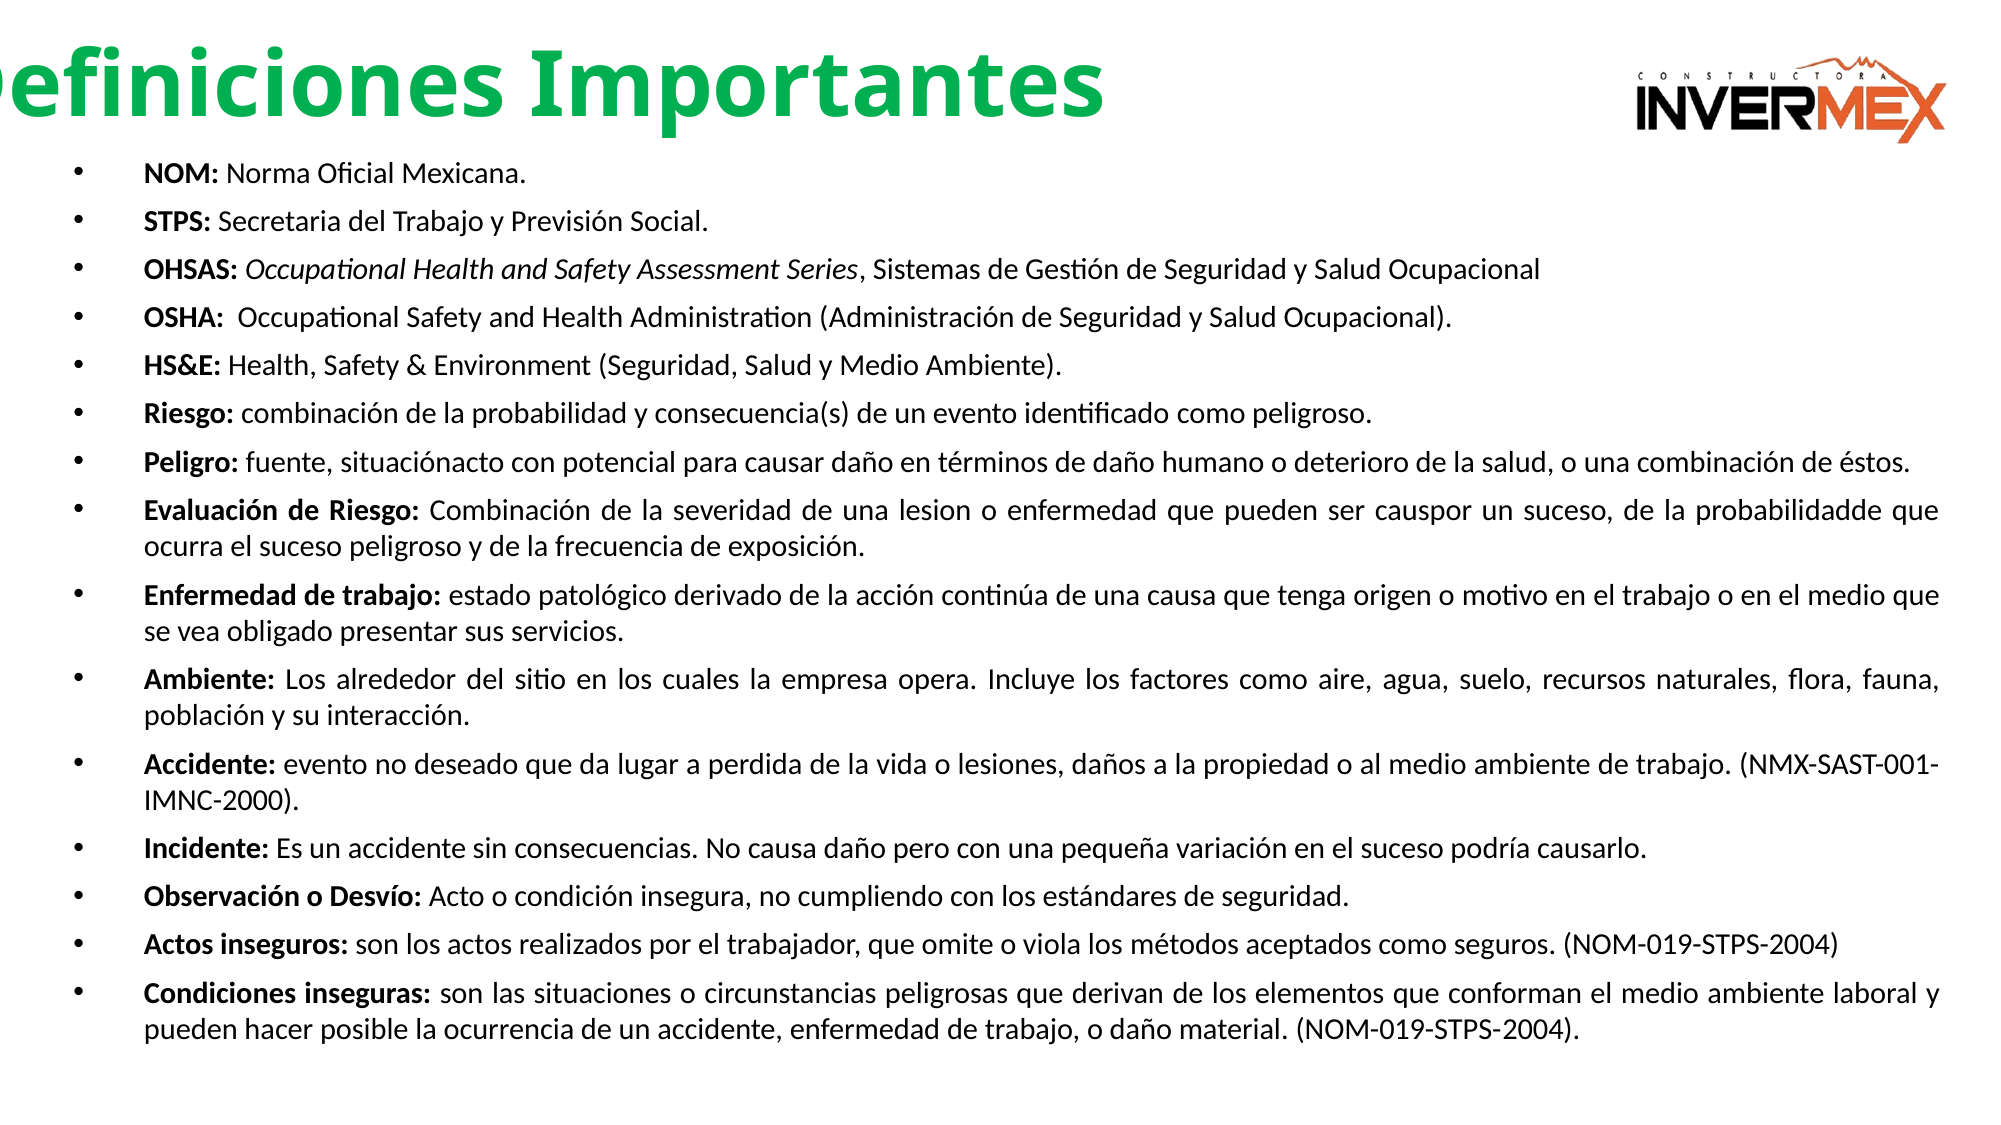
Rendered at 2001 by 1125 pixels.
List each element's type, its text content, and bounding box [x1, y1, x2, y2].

title Definiciones Importantes [0, 22, 1387, 152]
list NOM: Norma Oficial Mexicana. STPS: Secretaria del Trabajo y Previsión Social. OHSAS: Occupational Health and Safety Assessment Series, Sistemas de Gestión de Seguridad y Salud Ocupacional OSHA: Occupational Safety and Health Administration (Administración de Seguridad y Salud Ocupacional). HS&E: Health, Safety & Environment (Seguridad, Salud y Medio Ambiente). Riesgo: combinación de la probabilidad y consecuencia(s) de un evento identificado como peligroso. Peligro: fuente, situaciónacto con potencial para causar daño en términos de daño humano o deterioro de la salud, o una combinación de éstos. Evaluación de Riesgo: Combinación de la severidad de una lesion o enfermedad que pueden ser causpor un suceso, de la probabilidadde que ocurra el suceso peligroso y de la frecuencia de exposición. Enfermedad de trabajo: estado patológico derivado de la acción continúa de una causa que tenga origen o motivo en el trabajo o en el medio que se vea obligado presentar sus servicios. Ambiente: Los alrededor del sitio en los cuales la empresa opera. Incluye los factores como aire, agua, suelo, recursos naturales, flora, fauna, población y su interacción. Accidente: evento no deseado que da lugar a perdida de la vida o lesiones, daños a la propiedad o al medio ambiente de trabajo. (NMX-SAST-001-IMNC-2000). Incidente: Es un accidente sin consecuencias. No causa daño pero con una pequeña variación en el suceso podría causarlo. Observación o Desvío: Acto o condición insegura, no cumpliendo con los estándares de seguridad. Actos inseguros: son los actos realizados por el trabajador, que omite o viola los métodos aceptados como seguros. (NOM-019-STPS-2004) Condiciones inseguras: son las situaciones o circunstancias peligrosas que derivan de los elementos que conforman el medio ambiente laboral y pueden hacer posible la ocurrencia de un accidente, enfermedad de trabajo, o daño material. (NOM-019-STPS-2004). [39, 145, 1957, 1084]
picture [1599, 20, 1971, 185]
